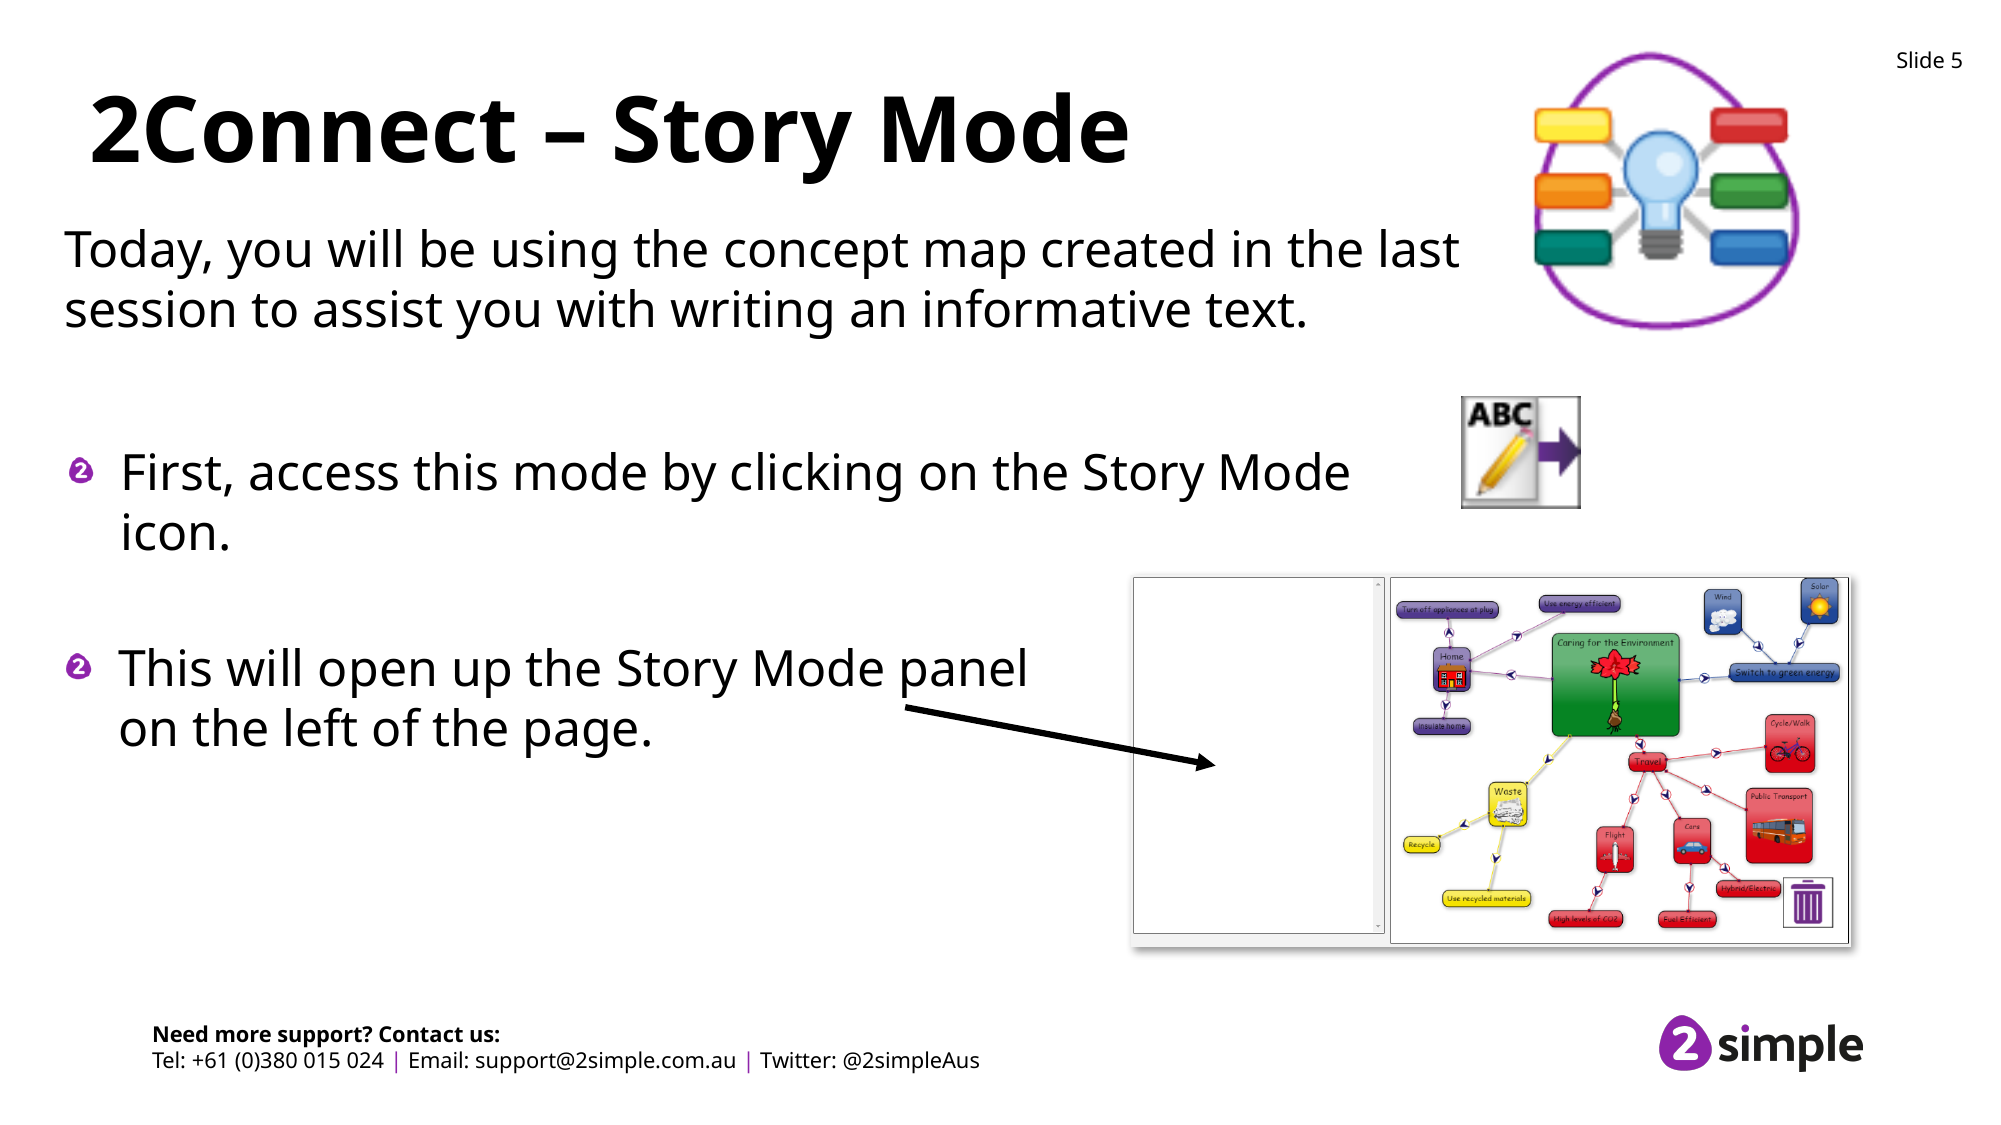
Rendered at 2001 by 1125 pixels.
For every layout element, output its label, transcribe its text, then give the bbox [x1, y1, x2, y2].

text_box Need more support? Contact us: Tel: +61 (0)380 015 024 | Email: support@2simple.com.au | Twitter: @2simpleAus [137, 1013, 1863, 1081]
text_box Slide 5 [1881, 39, 1995, 81]
picture [1520, 43, 1819, 342]
picture [1659, 1015, 1863, 1073]
text_box Today, you will be using the concept map created in the last session to assist you with writing an informative text. [49, 209, 1521, 345]
text_box 2Connect – Story Mode [74, 63, 1216, 189]
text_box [47, 574, 1851, 947]
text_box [49, 396, 1581, 510]
